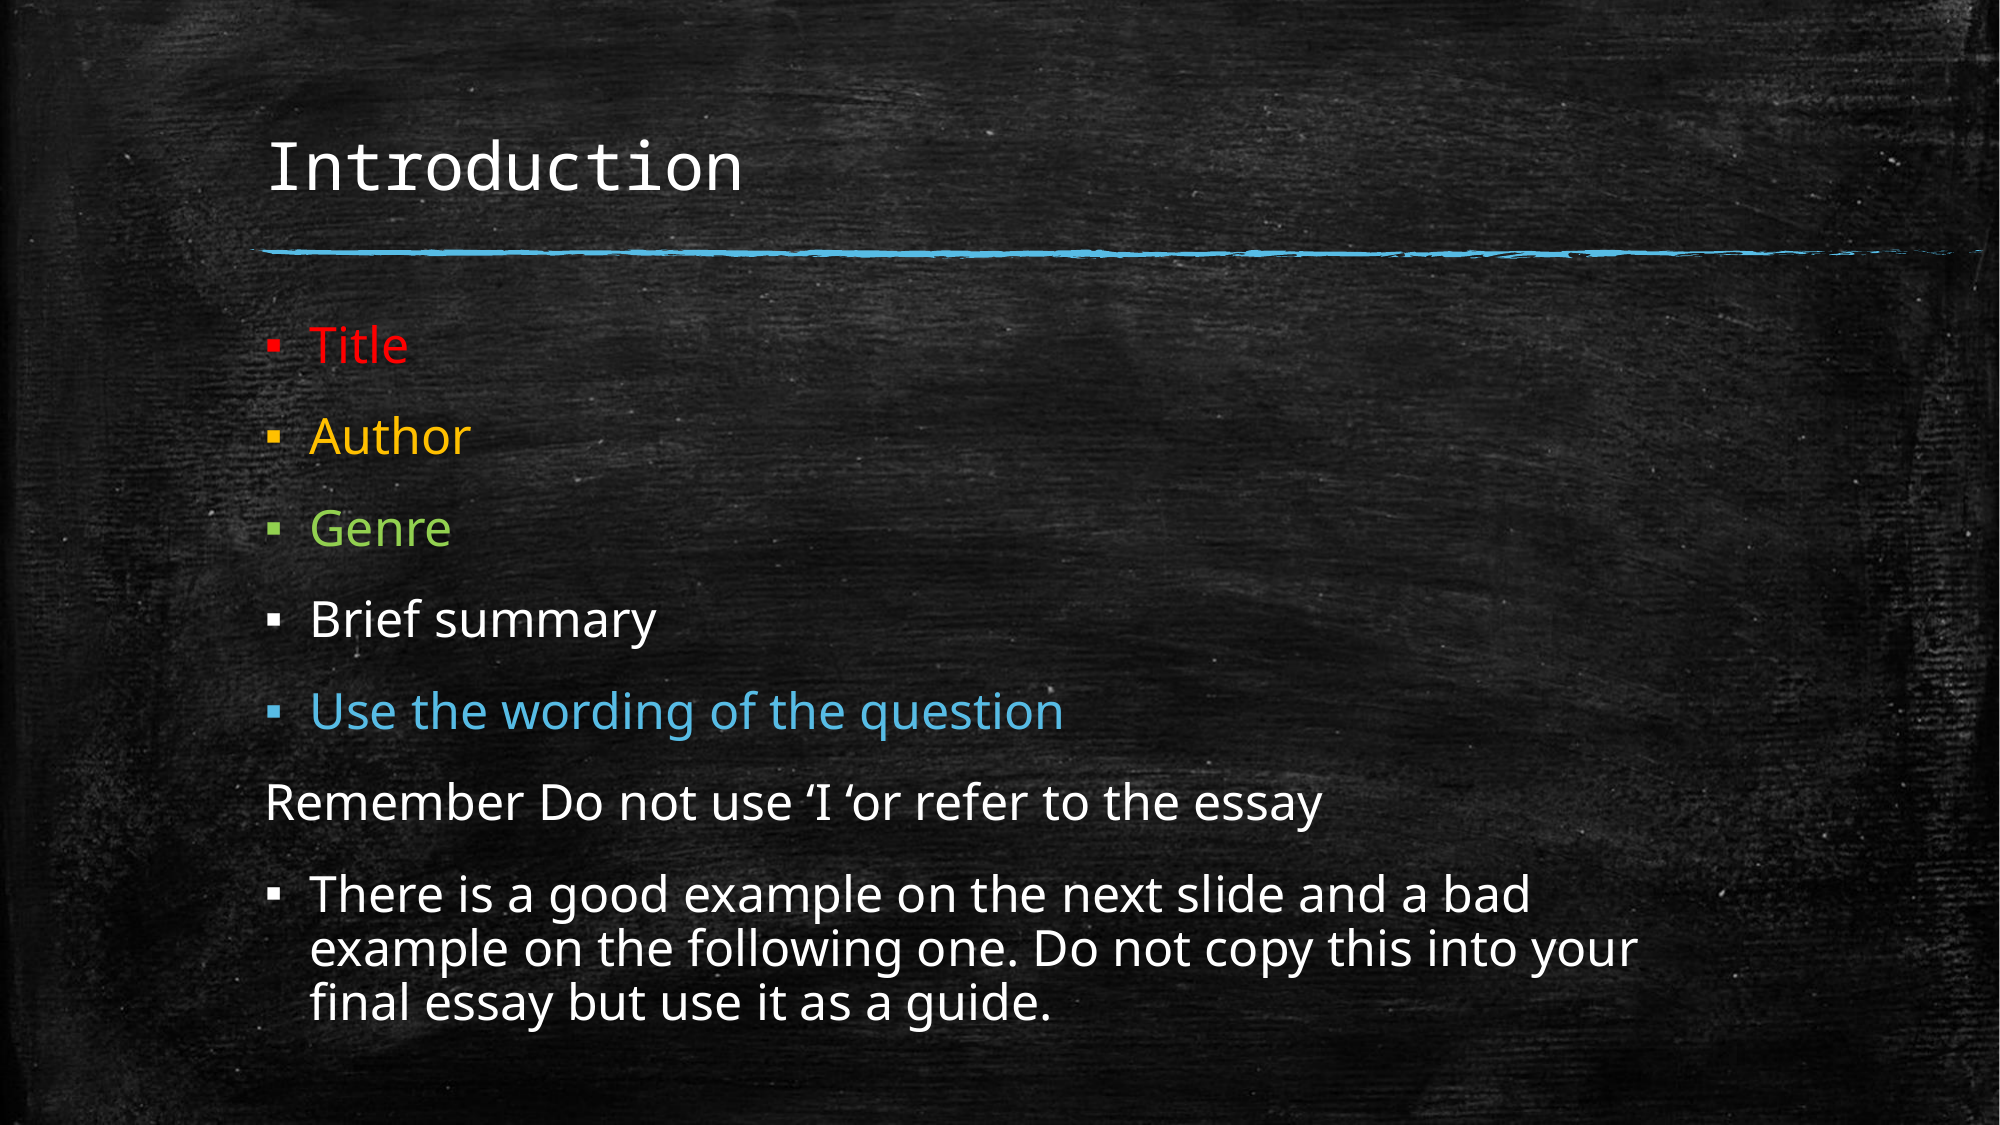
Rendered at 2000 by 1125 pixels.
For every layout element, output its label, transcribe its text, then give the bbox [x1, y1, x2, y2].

title Introduction [249, 45, 1750, 213]
list Title Author Genre Brief summary Use the wording of the question Remember Do not use ‘I ‘or refer to the essay There is a good example on the next slide and a bad example on the following one. Do not copy this into your final essay but use it as a guide. [249, 312, 1750, 1080]
picture [0, 0, 2000, 1125]
